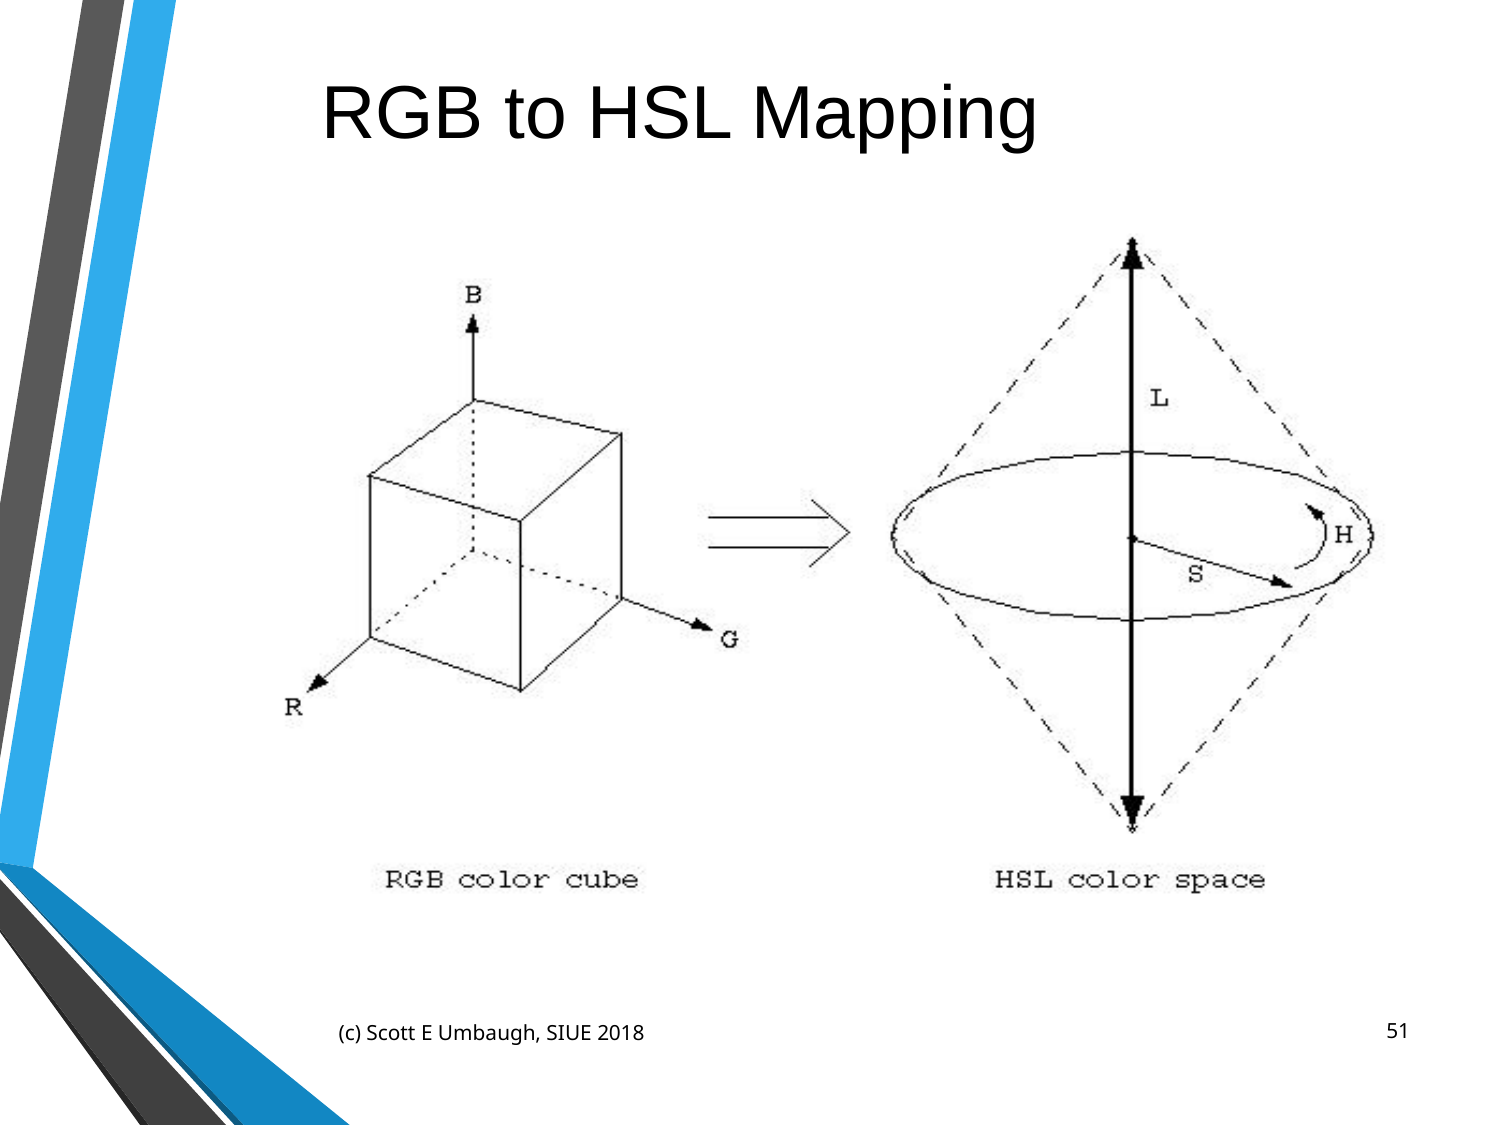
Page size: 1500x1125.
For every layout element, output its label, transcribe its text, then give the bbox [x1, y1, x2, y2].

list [199, 212, 1396, 963]
slide_number 51 [1354, 1001, 1425, 1062]
title RGB to HSL Mapping [211, 52, 1150, 166]
footer (c) Scott E Umbaugh, SIUE 2018 [323, 1001, 1196, 1062]
